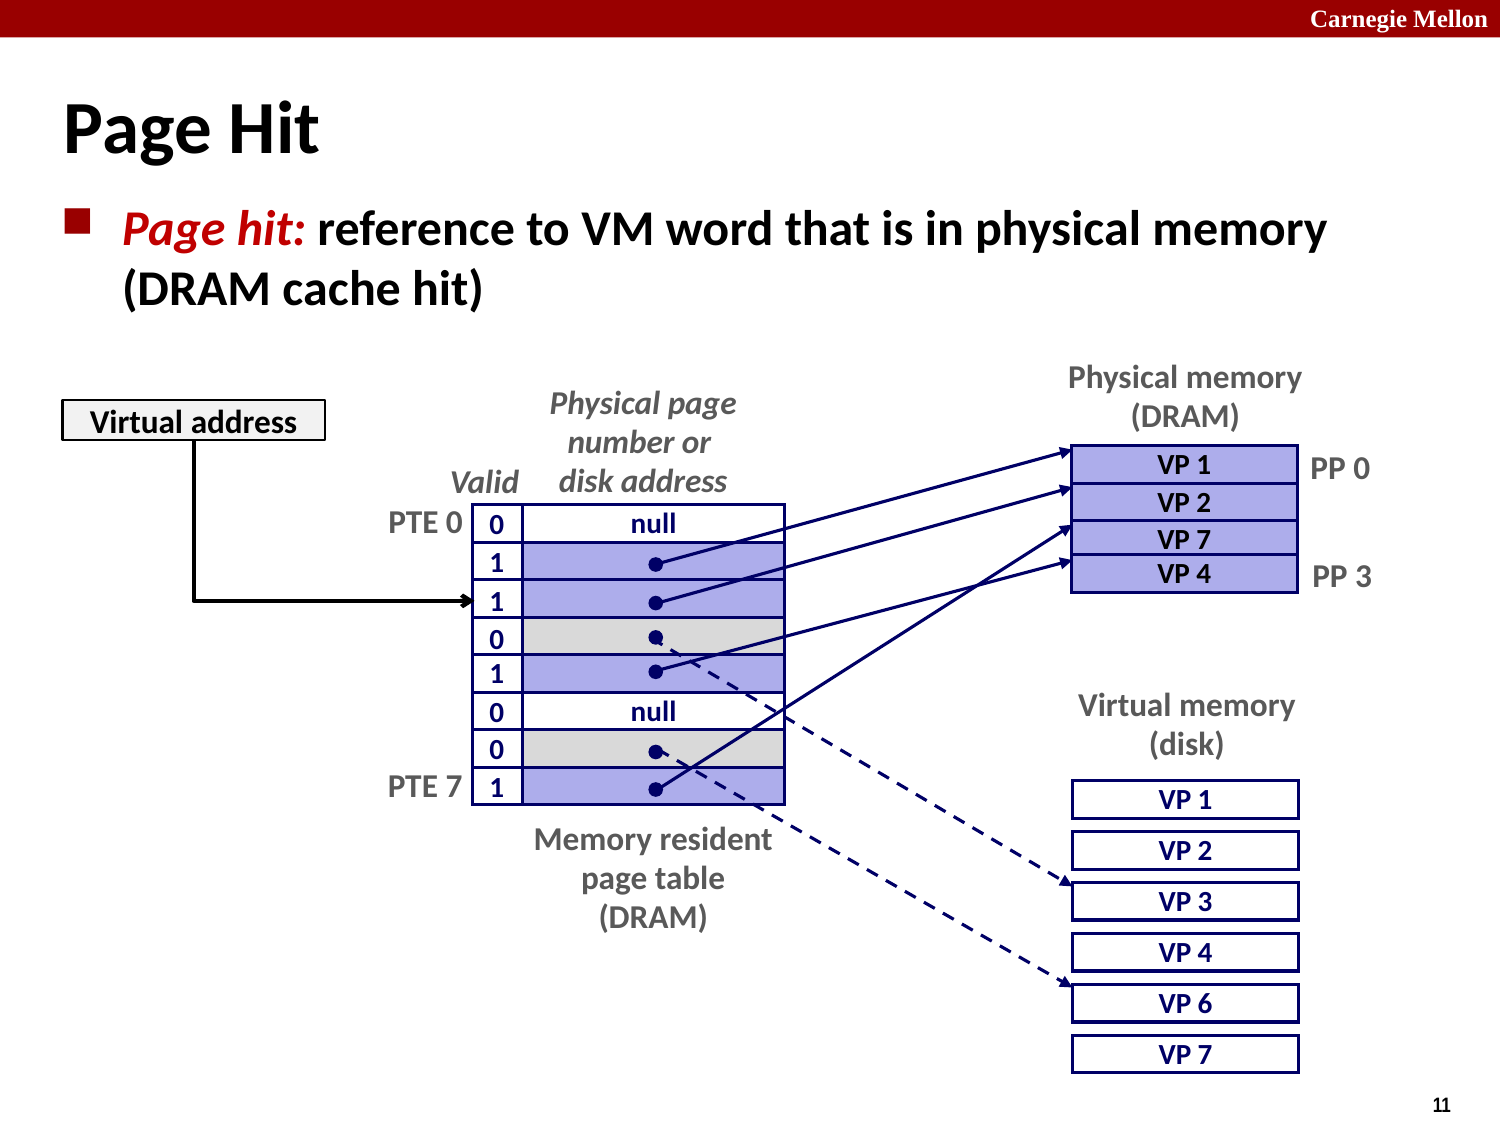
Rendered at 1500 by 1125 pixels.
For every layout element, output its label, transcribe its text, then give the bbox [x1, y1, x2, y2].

text_box VP 7 [1071, 521, 1298, 554]
text_box Virtual address [62, 399, 247, 440]
text_box VP 7 [1072, 1035, 1299, 1073]
text_box VP 4 [1072, 933, 1299, 971]
text_box VP 2 [1072, 831, 1299, 870]
text_box [649, 745, 663, 759]
text_box [649, 558, 663, 571]
text_box [649, 665, 663, 679]
text_box [1054, 874, 1072, 887]
list Page hit: reference to VM word that is in physical memory (DRAM cache hit) [50, 188, 1414, 288]
text_box [519, 730, 523, 767]
text_box [519, 509, 523, 542]
text_box [523, 542, 785, 579]
title Page Hit [48, 58, 1408, 188]
text_box PP 3 [1297, 548, 1387, 603]
text_box PP 0 [1295, 440, 1385, 495]
text_box 0 [478, 499, 519, 537]
text_box [656, 557, 1073, 671]
text_box VP 4 [1071, 554, 1297, 593]
text_box [519, 617, 523, 654]
text_box 0 [474, 724, 519, 775]
text_box [519, 654, 523, 693]
text_box [523, 579, 785, 617]
text_box Valid [434, 454, 548, 509]
text_box [523, 730, 748, 767]
text_box [695, 730, 785, 767]
text_box 0 [474, 687, 519, 724]
text_box Virtual memory (disk) [1063, 677, 1311, 772]
text_box 1 [478, 775, 519, 813]
text_box 1 [474, 576, 519, 626]
text_box null [523, 504, 785, 542]
text_box [662, 484, 1071, 602]
text_box [662, 446, 1071, 563]
text_box VP 2 [1071, 484, 1298, 521]
text_box PTE 7 [372, 758, 478, 814]
text_box VP 1 [1072, 780, 1299, 819]
text_box null [523, 693, 785, 730]
text_box Physical memory (DRAM) [1053, 349, 1318, 444]
text_box [519, 542, 523, 579]
text_box [523, 617, 785, 654]
text_box [1058, 975, 1072, 988]
text_box 0 [474, 626, 519, 648]
text_box [519, 693, 523, 730]
text_box Memory resident page table (DRAM) [518, 811, 788, 944]
text_box 1 [474, 648, 519, 687]
text_box 1 [474, 537, 519, 576]
text_box Physical page number or disk address [534, 375, 752, 508]
text_box [523, 767, 785, 805]
text_box VP 6 [1072, 984, 1299, 1022]
text_box VP 1 [1071, 445, 1298, 484]
text_box [979, 524, 1073, 584]
text_box [519, 767, 523, 805]
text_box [252, 380, 415, 661]
text_box [649, 631, 663, 644]
text_box [523, 654, 785, 693]
text_box PTE 0 [419, 494, 478, 549]
text_box [649, 783, 663, 796]
text_box [519, 579, 523, 617]
text_box VP 3 [1072, 882, 1299, 921]
text_box [649, 596, 663, 610]
